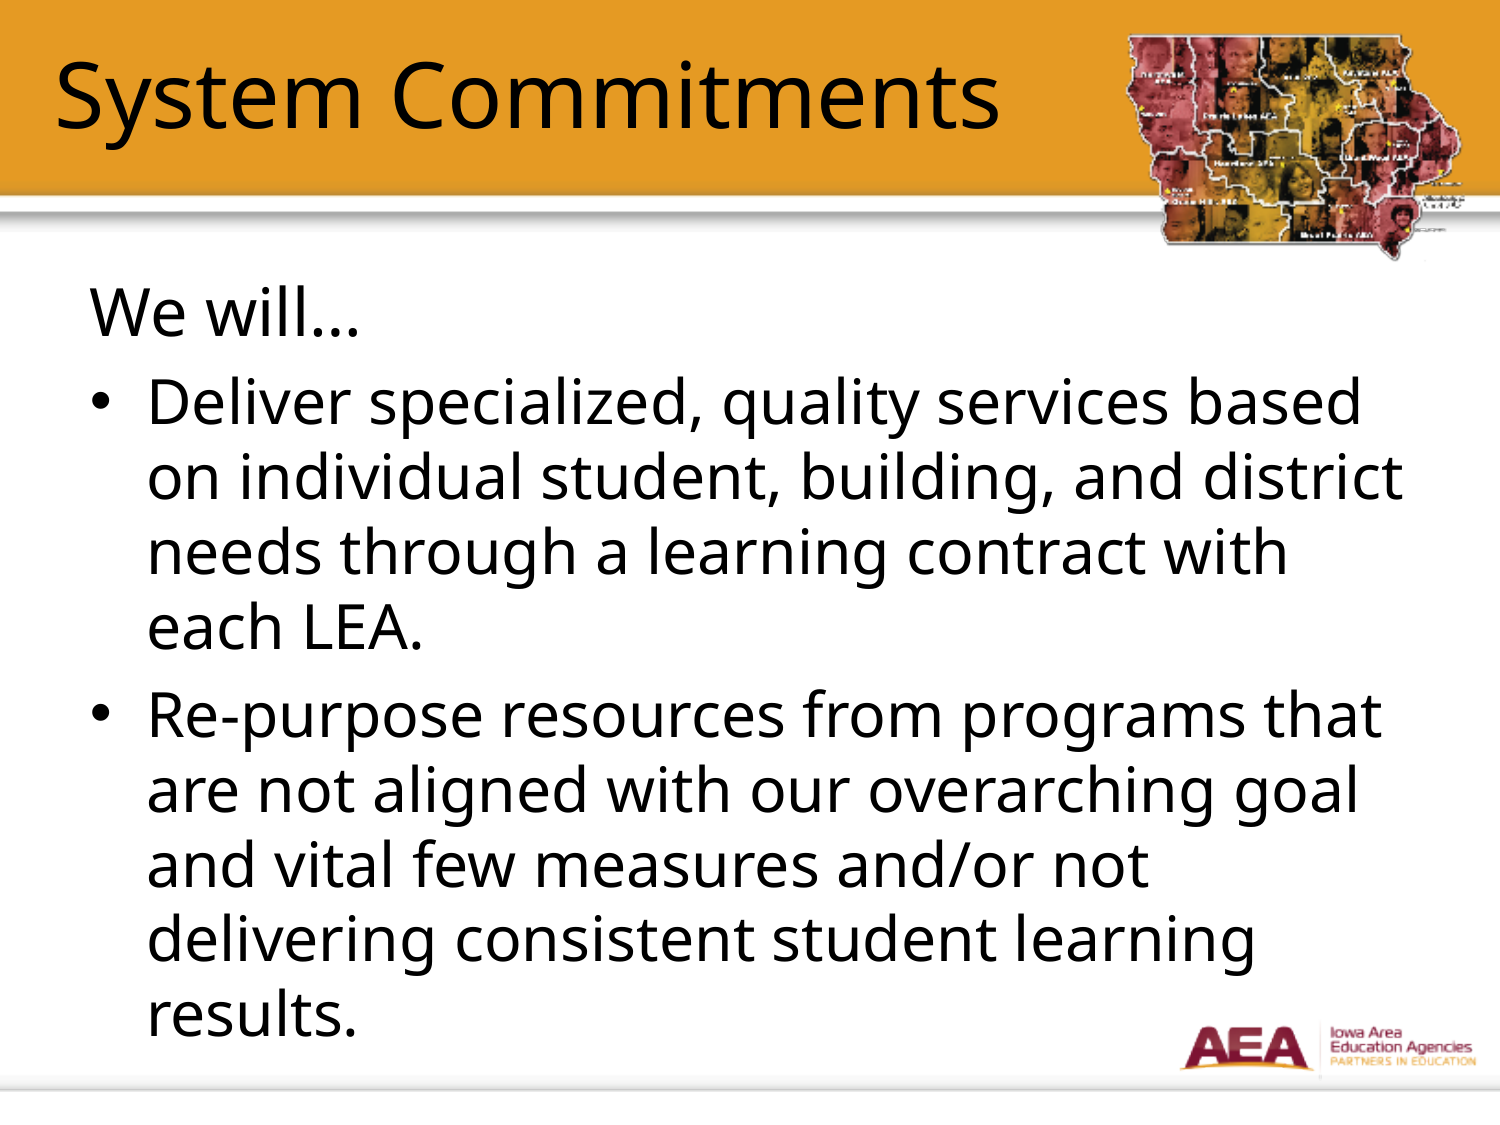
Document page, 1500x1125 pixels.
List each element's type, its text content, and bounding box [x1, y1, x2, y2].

list We will… Deliver specialized, quality services based on individual student, building, and district needs through a learning contract with each LEA. Re-purpose resources from programs that are not aligned with our overarching goal and vital few measures and/or not delivering consistent student learning results. [75, 262, 1425, 1005]
picture [0, 0, 1500, 1125]
title System Commitments [40, 29, 1391, 217]
